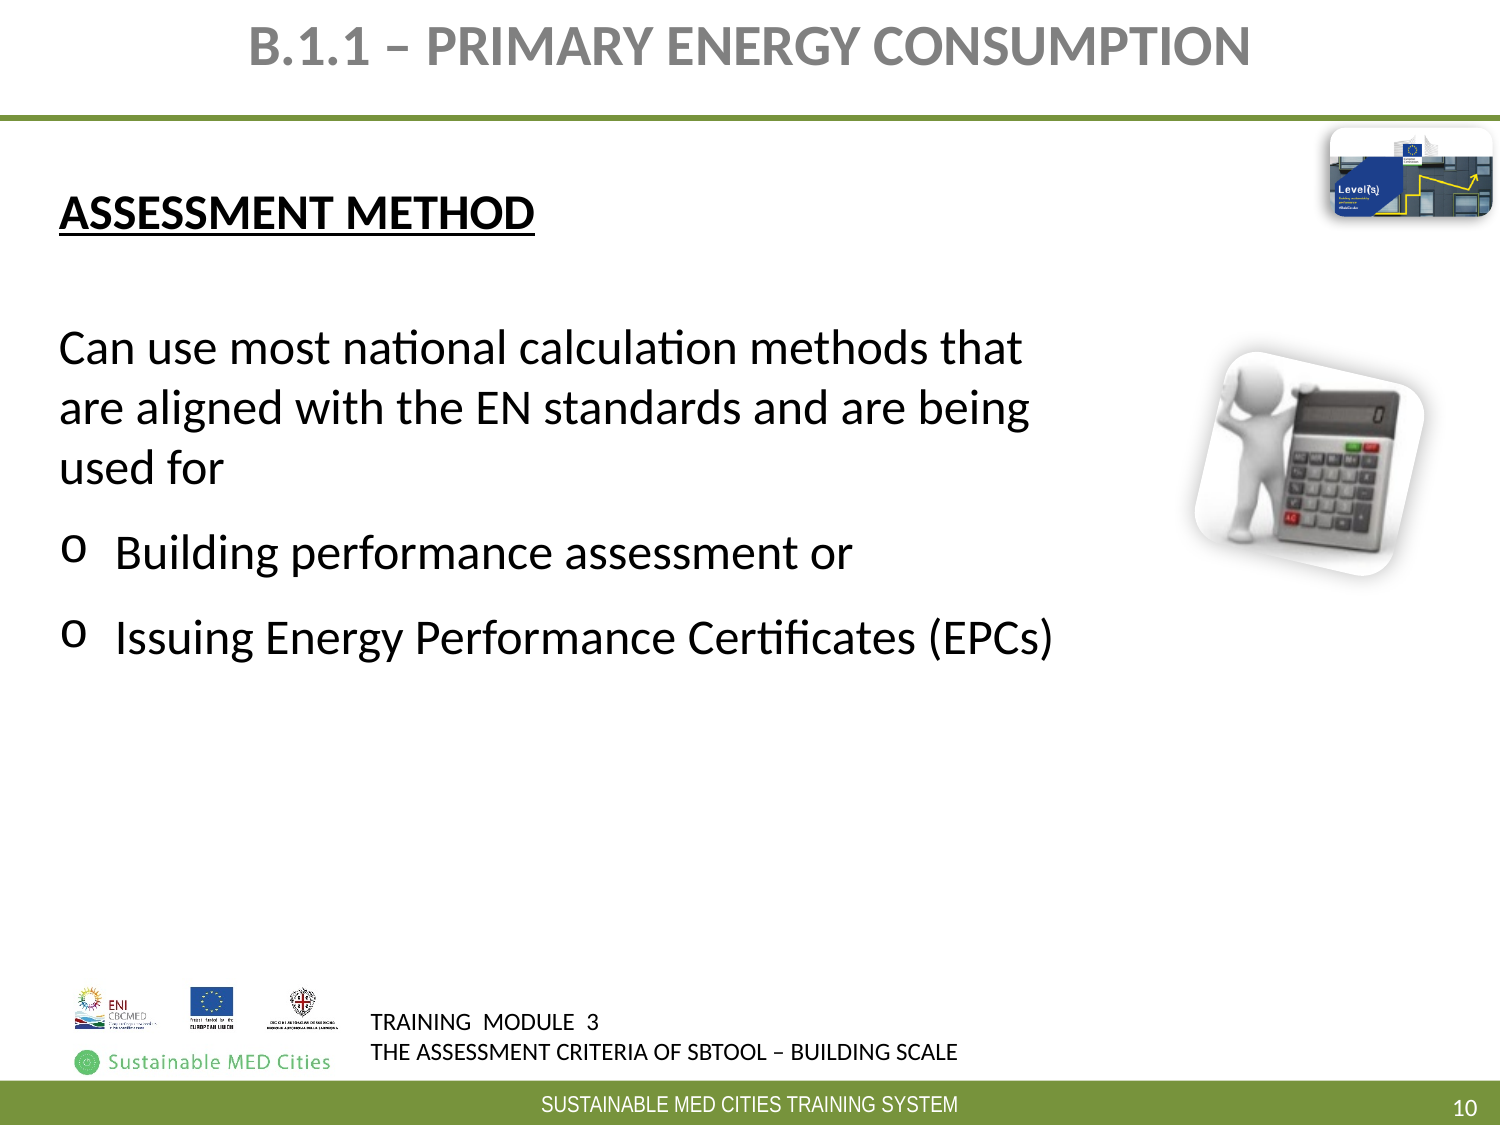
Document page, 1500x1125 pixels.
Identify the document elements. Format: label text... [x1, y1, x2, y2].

text_box ASSESSMENT METHOD [43, 171, 1106, 257]
picture [1329, 127, 1493, 217]
text_box Can use most national calculation methods that are aligned with the EN standards and are being used for Building performance assessment or Issuing Energy Performance Certificates (EPCs) [43, 307, 1106, 672]
slide_number 10 [1142, 1076, 1493, 1125]
picture [1194, 351, 1425, 576]
picture [62, 978, 356, 1080]
